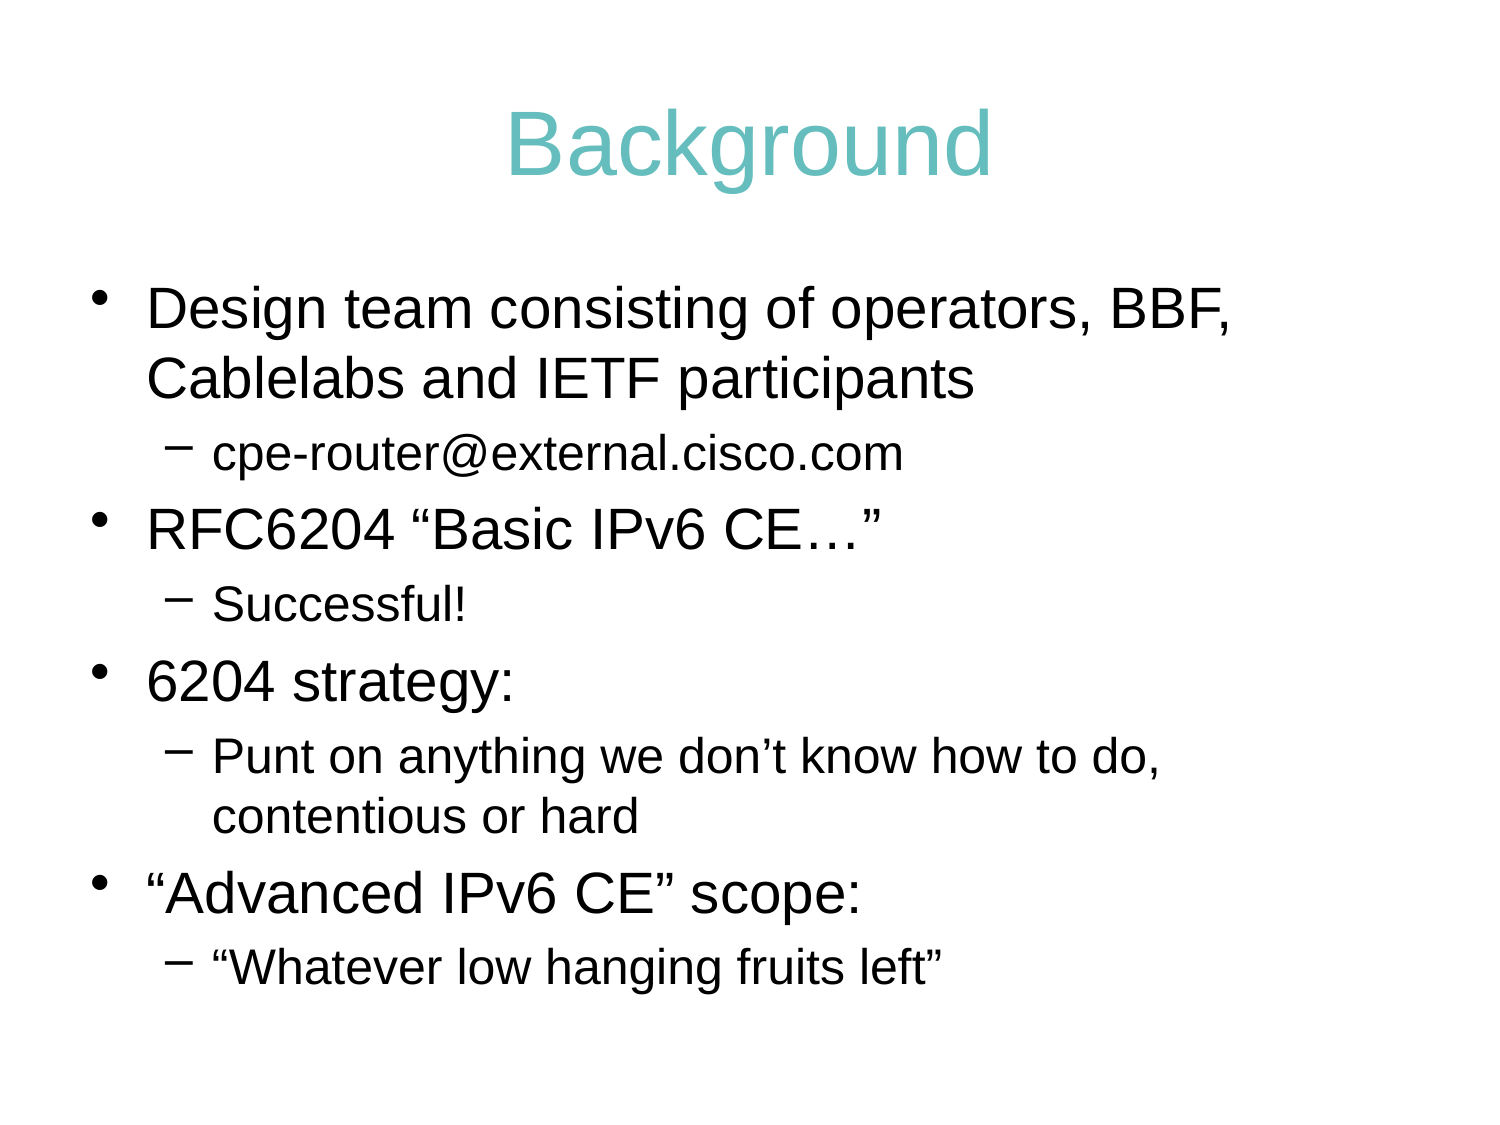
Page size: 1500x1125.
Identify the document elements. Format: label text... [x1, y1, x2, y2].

list Design team consisting of operators, BBF, Cablelabs and IETF participants cpe-router@external.cisco.com RFC6204 “Basic IPv6 CE…” Successful! 6204 strategy: Punt on anything we don’t know how to do, contentious or hard “Advanced IPv6 CE” scope: “Whatever low hanging fruits left” [74, 262, 1426, 1006]
title Background [74, 44, 1426, 233]
